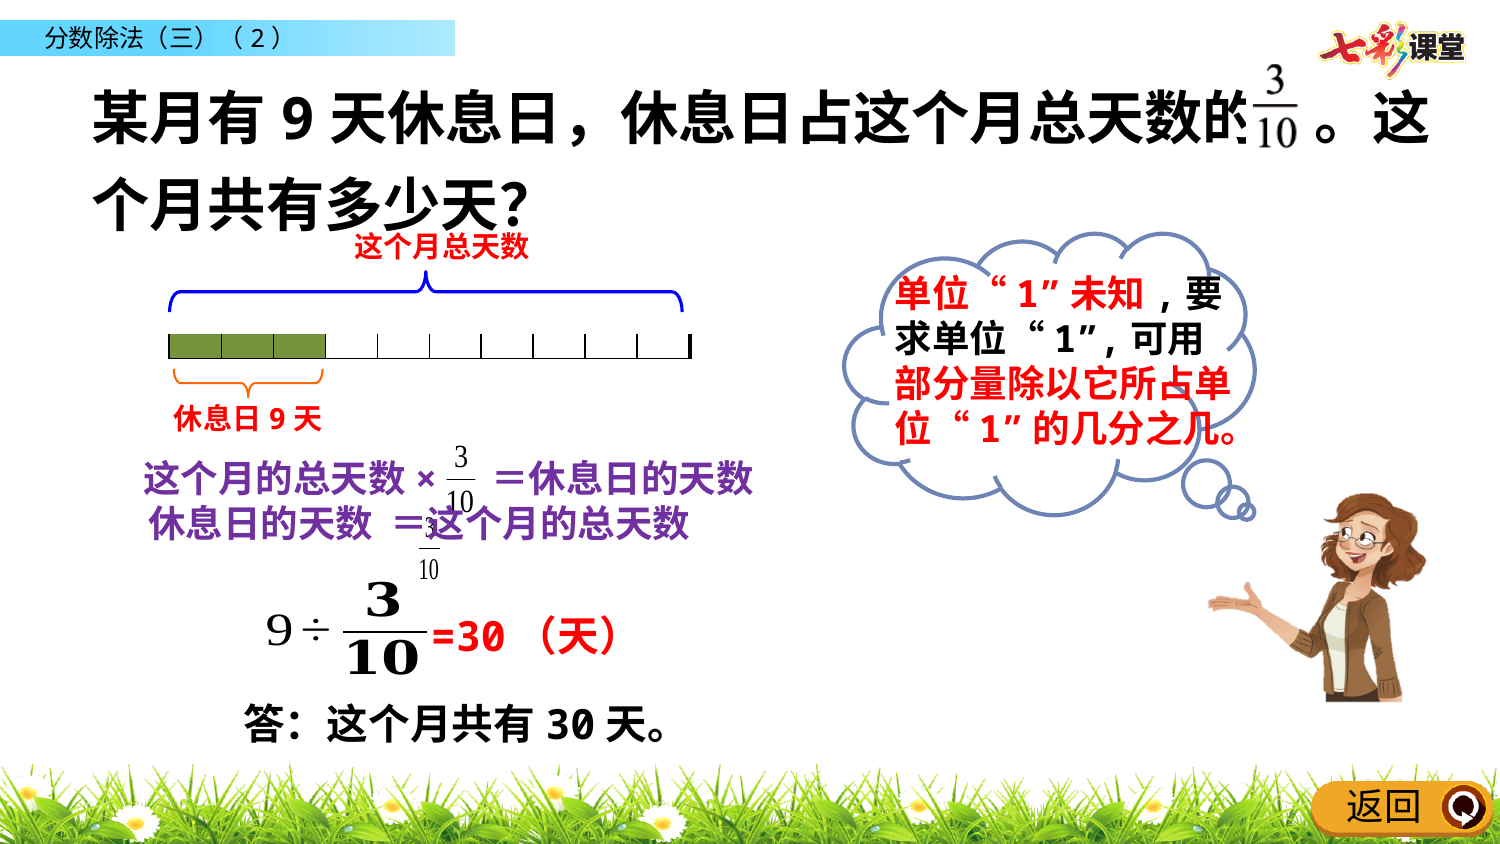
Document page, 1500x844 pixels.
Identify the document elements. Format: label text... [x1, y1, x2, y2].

text_box [172, 368, 324, 392]
table_header [430, 334, 480, 358]
text_box 这个月总天数 [334, 220, 550, 271]
table_header [326, 334, 377, 358]
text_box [844, 232, 1255, 515]
text_box 某月有9天休息日，休息日占这个月总天数的 。这个月共有多少天？ [76, 55, 1459, 246]
table_header [482, 334, 532, 358]
text_box [168, 271, 683, 313]
picture [1245, 62, 1306, 151]
text_box 休息日9天 [140, 392, 356, 434]
table_header [638, 334, 688, 358]
table_header [222, 334, 273, 358]
picture [1316, 20, 1468, 80]
picture [0, 764, 1500, 844]
table_header [534, 334, 584, 358]
picture [1206, 491, 1427, 703]
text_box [128, 508, 903, 604]
text_box 答：这个月共有30天。 [228, 690, 812, 756]
table_header [378, 334, 429, 358]
table_header [274, 334, 325, 358]
text_box =30（天） [416, 602, 1000, 668]
table_header [586, 334, 636, 358]
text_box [128, 435, 839, 507]
table_header [170, 334, 221, 358]
